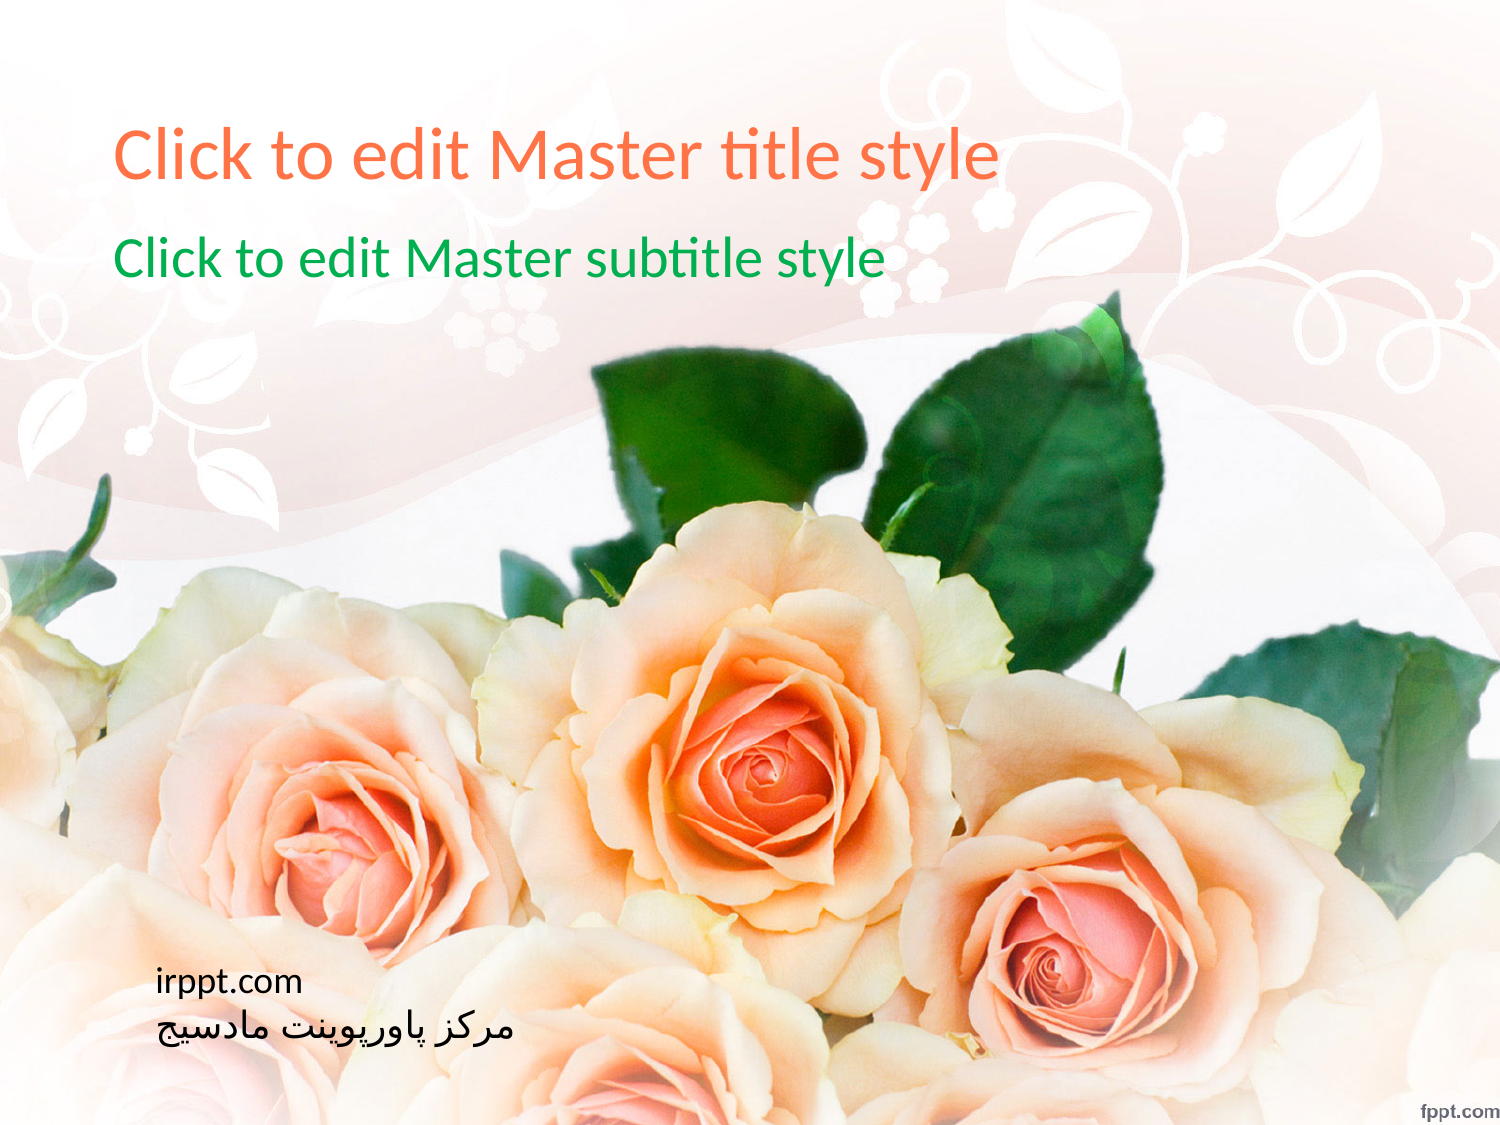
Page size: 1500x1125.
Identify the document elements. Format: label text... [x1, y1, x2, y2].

text_box irppt.com مرکز پاورپوینت مادسیج [140, 949, 891, 1054]
picture [0, 0, 1500, 1125]
title Click to edit Master title style [98, 86, 1402, 211]
subtitle Click to edit Master subtitle style [98, 211, 1402, 312]
